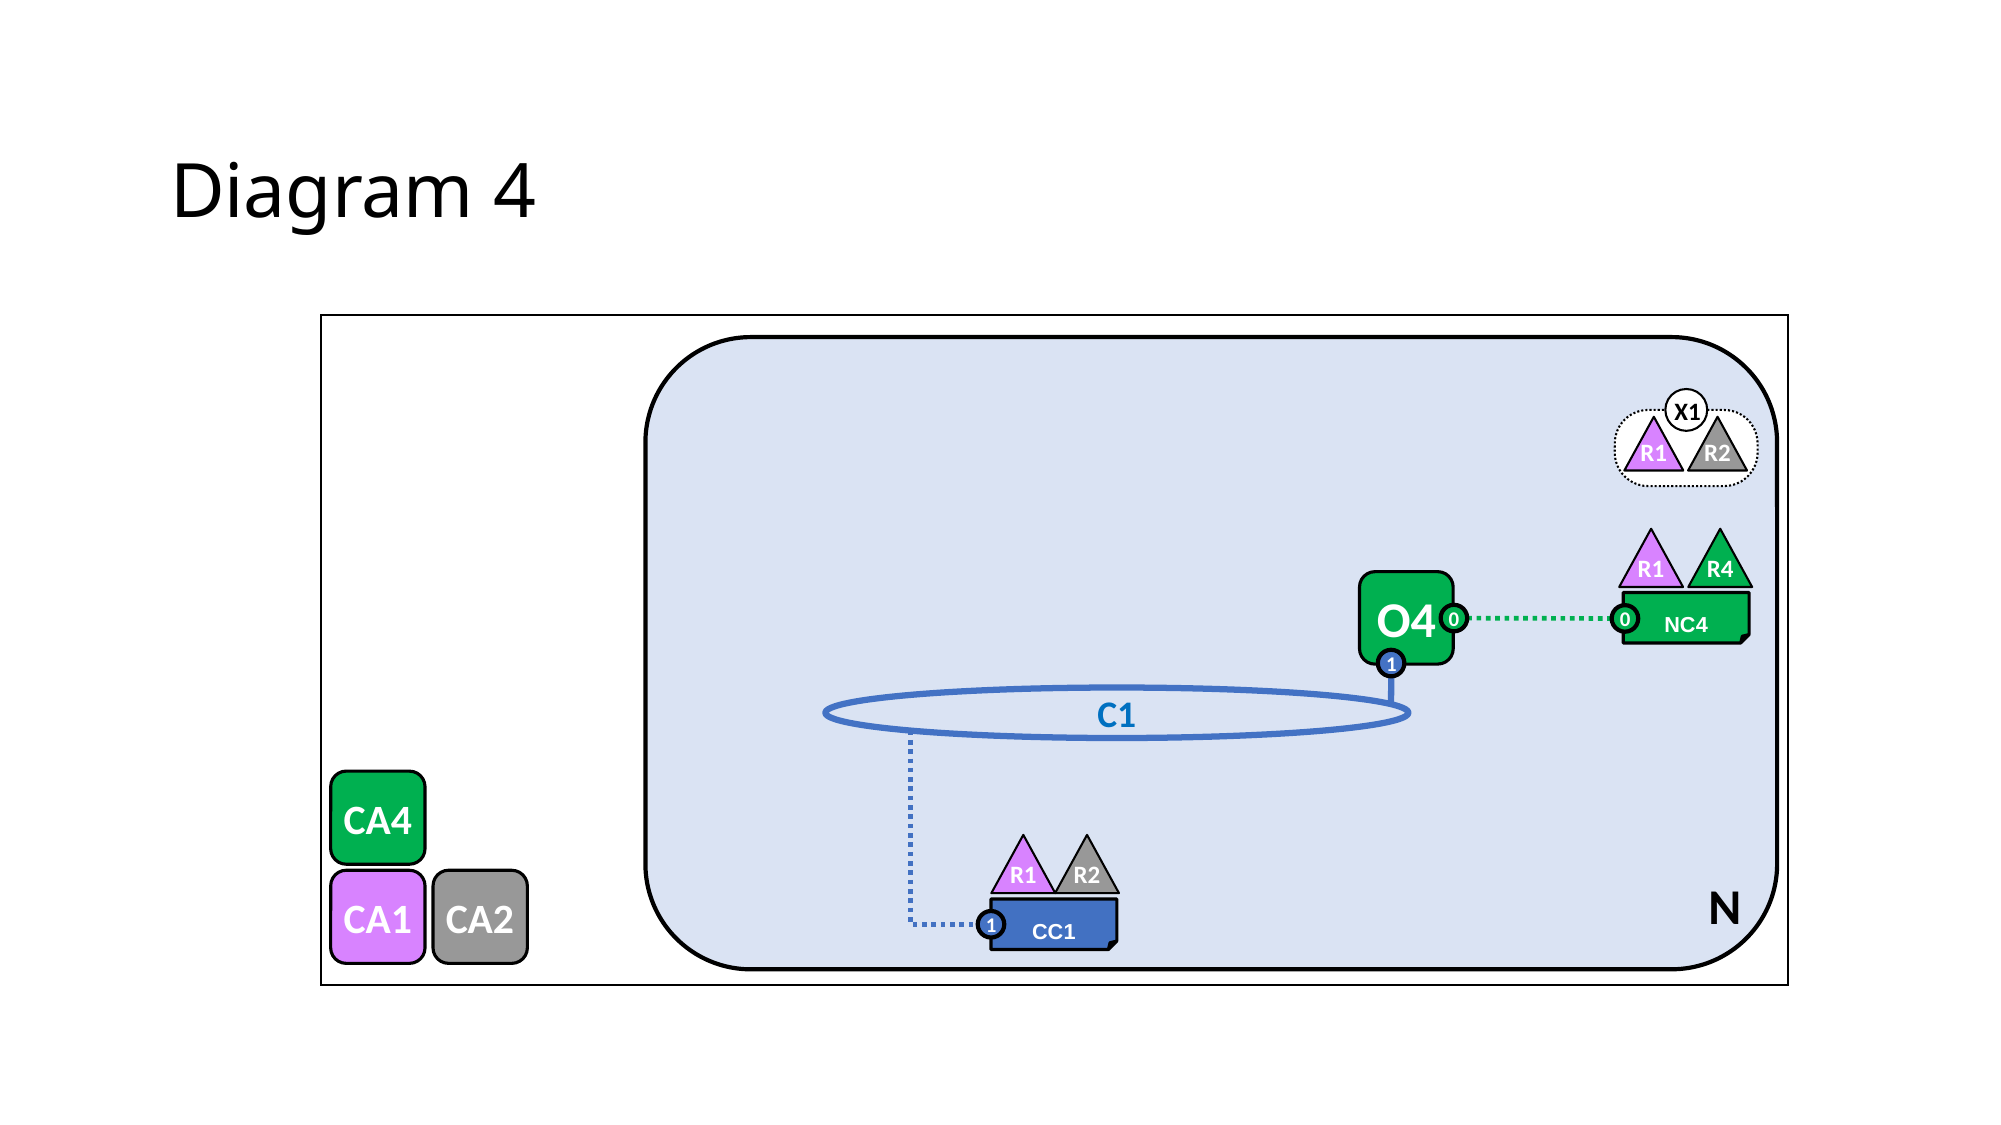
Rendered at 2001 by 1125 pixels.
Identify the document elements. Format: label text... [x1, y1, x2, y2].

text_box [330, 770, 528, 964]
text_box R1 [989, 862, 1055, 896]
text_box R2 [1053, 832, 1121, 896]
text_box [320, 315, 1788, 986]
text_box Diagram 4 [162, 84, 1888, 303]
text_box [847, 793, 1042, 862]
text_box R4 [1686, 526, 1755, 590]
text_box 0 [1439, 604, 1468, 633]
text_box 1 [976, 910, 1006, 939]
text_box CC1 [990, 899, 1117, 950]
text_box 0 [1610, 604, 1640, 633]
text_box NC4 [1623, 592, 1750, 643]
text_box C1 [823, 685, 1411, 741]
text_box O4 [1357, 569, 1456, 667]
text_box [1614, 388, 1758, 487]
text_box 1 [1377, 649, 1406, 678]
text_box R1 [1617, 526, 1685, 590]
